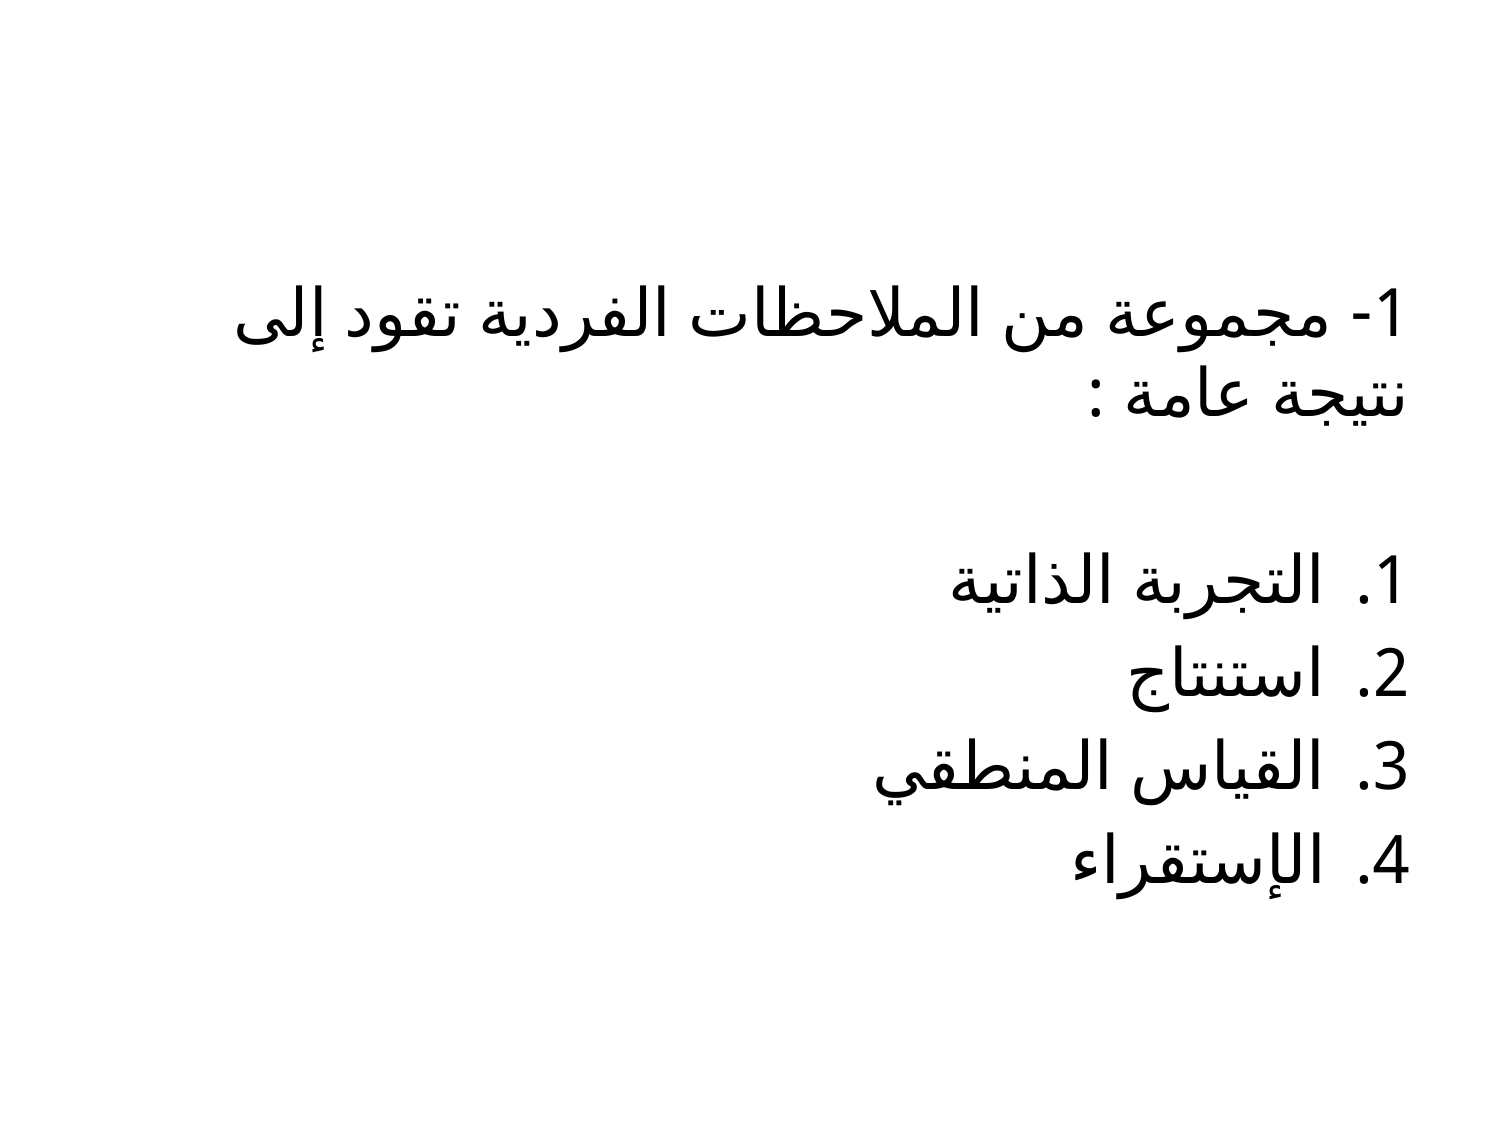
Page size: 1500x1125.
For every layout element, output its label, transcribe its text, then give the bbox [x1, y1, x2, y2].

list 1- مجموعة من الملاحظات الفردية تقود إلى نتيجة عامة : التجربة الذاتية استنتاج القياس المنطقي الإستقراء [75, 262, 1425, 1005]
